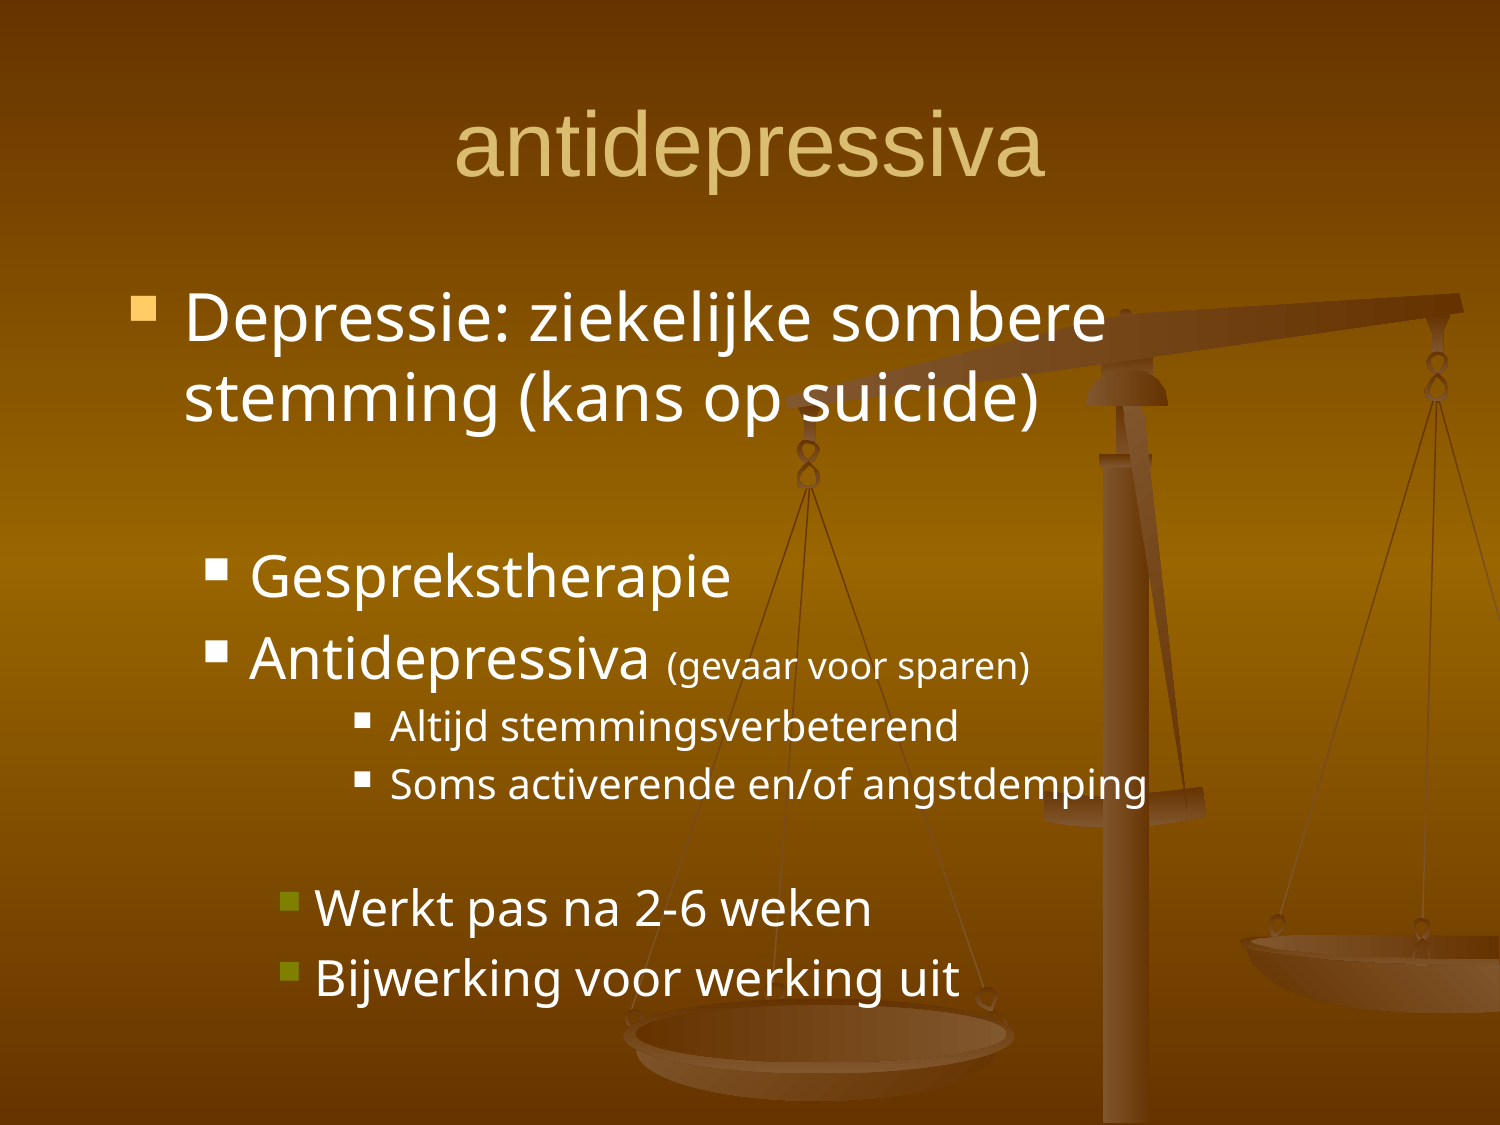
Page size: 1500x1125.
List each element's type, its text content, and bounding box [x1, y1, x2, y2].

list Depressie: ziekelijke sombere stemming (kans op suicide) Gesprekstherapie Antidepressiva (gevaar voor sparen) Altijd stemmingsverbeterend Soms activerende en/of angstdemping Werkt pas na 2-6 weken Bijwerking voor werking uit [112, 267, 1388, 1125]
title antidepressiva [75, 45, 1425, 234]
